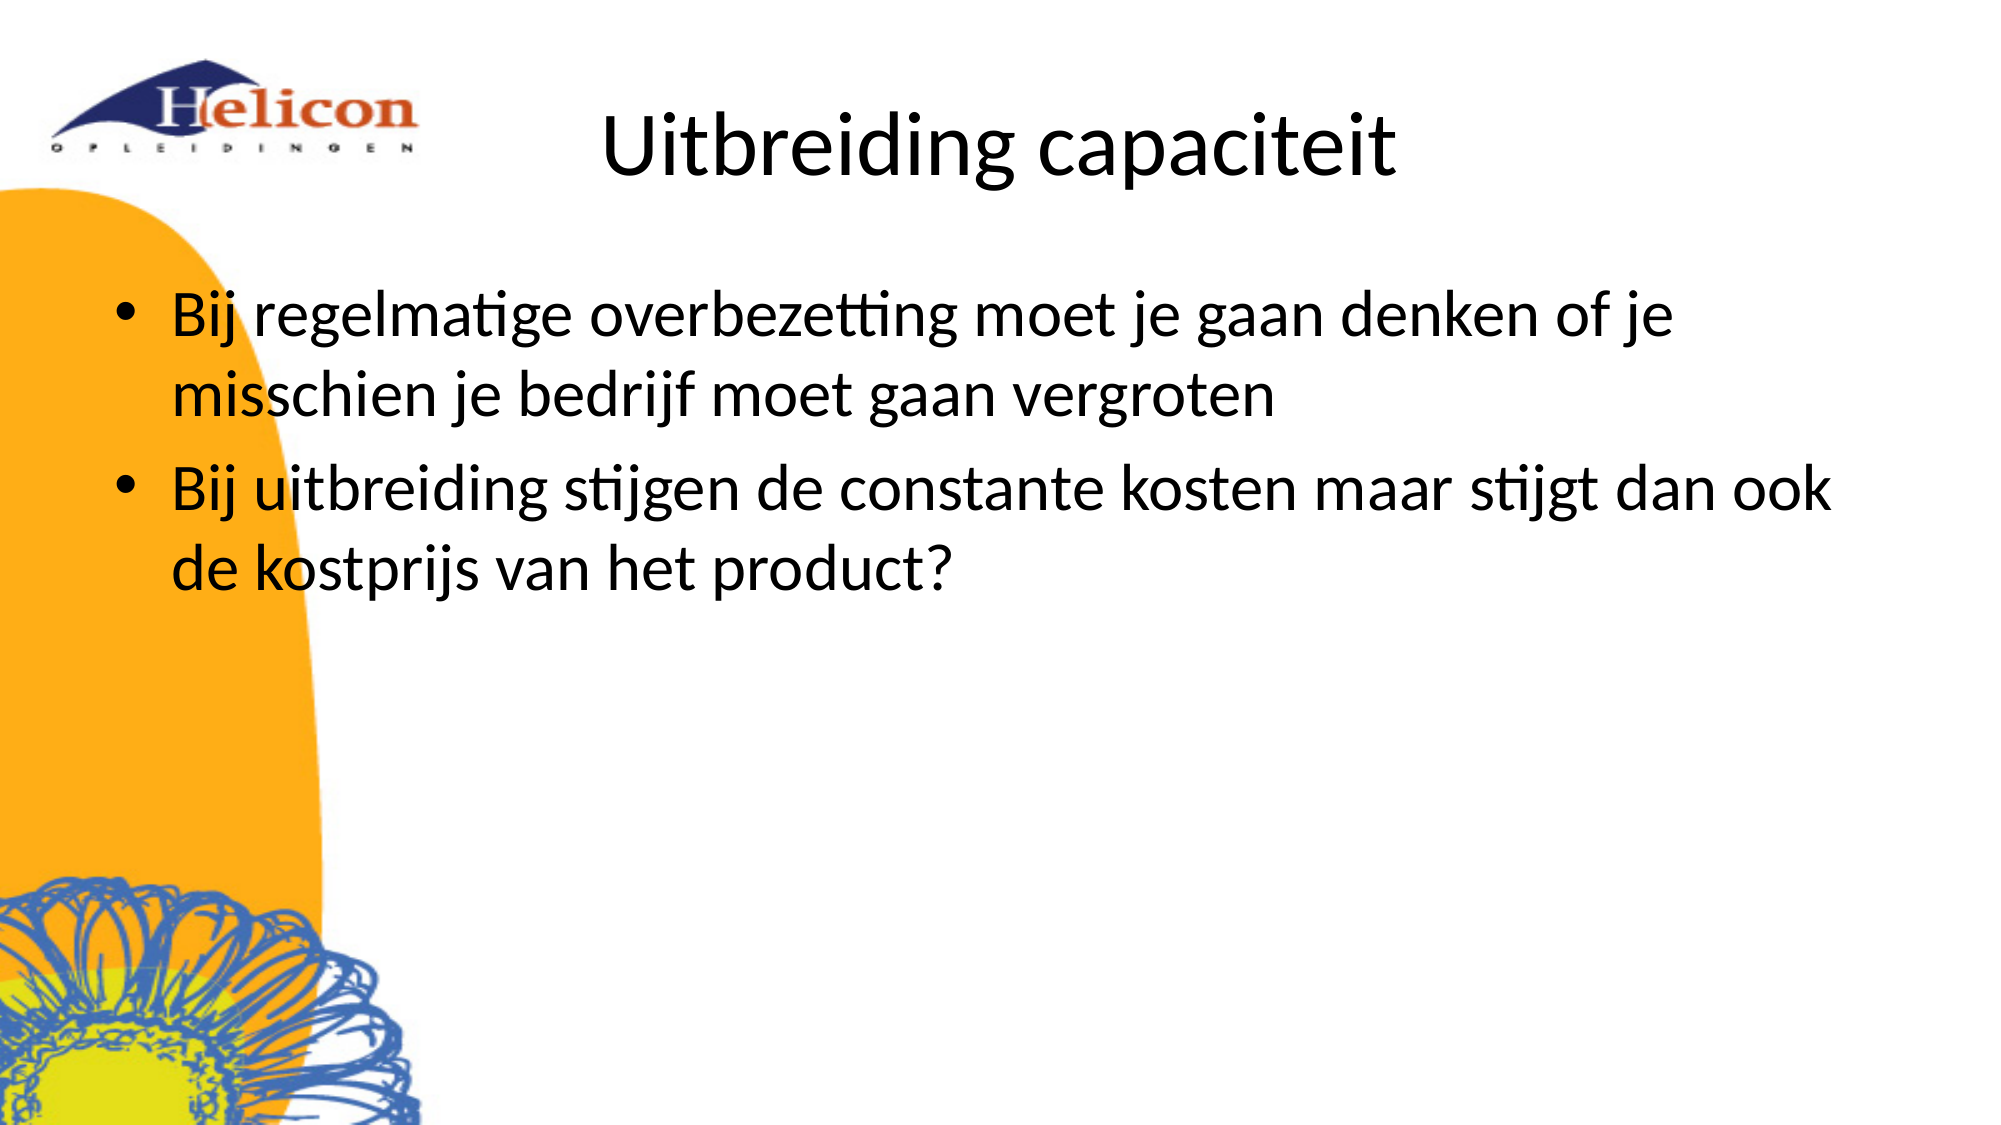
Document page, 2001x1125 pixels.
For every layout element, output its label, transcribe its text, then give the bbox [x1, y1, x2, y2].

list Bij regelmatige overbezetting moet je gaan denken of je misschien je bedrijf moet gaan vergroten Bij uitbreiding stijgen de constante kosten maar stijgt dan ook de kostprijs van het product? [99, 262, 1900, 1005]
title Uitbreiding capaciteit [99, 45, 1900, 233]
picture [0, 0, 2001, 1125]
